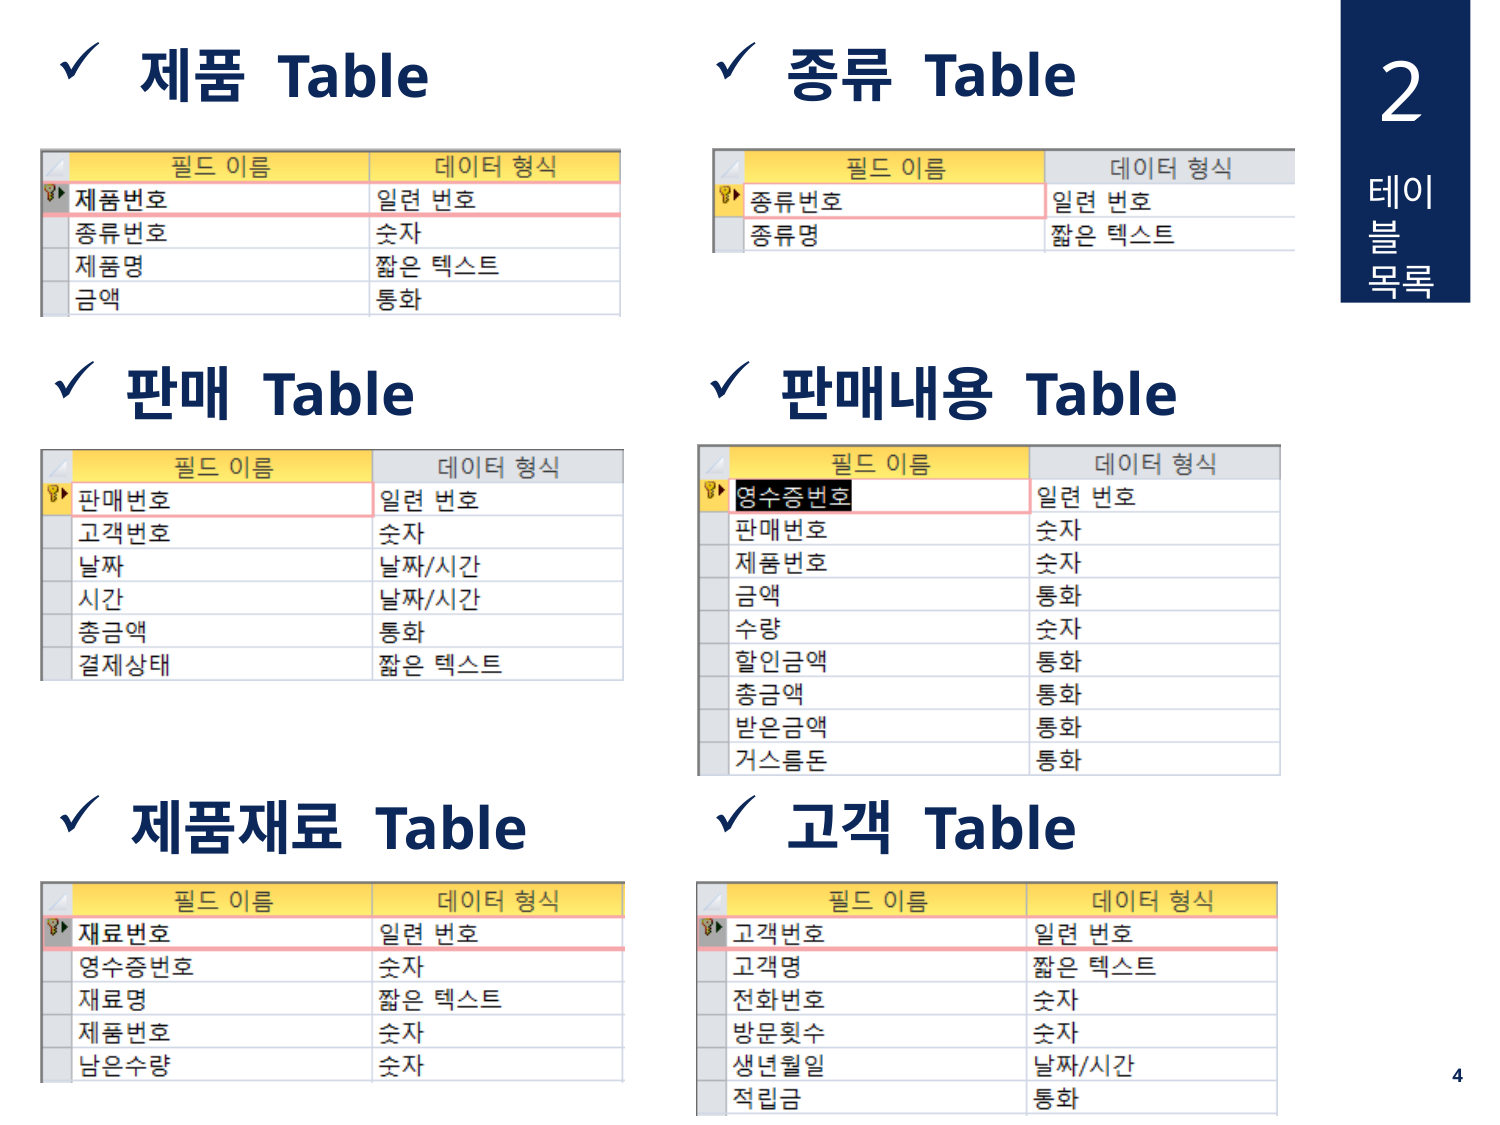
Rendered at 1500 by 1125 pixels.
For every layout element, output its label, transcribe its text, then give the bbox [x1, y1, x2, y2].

text_box 제품 Table [40, 31, 679, 117]
text_box 테이블 목록 [1352, 161, 1471, 311]
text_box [1363, 30, 1459, 150]
text_box 고객 Table [696, 783, 1335, 869]
slide_number 3 [1283, 1046, 1478, 1107]
text_box 판매 Table [35, 349, 674, 435]
picture [40, 449, 624, 681]
text_box 판매내용 Table [690, 349, 1329, 435]
text_box 제품재료 Table [40, 783, 679, 869]
text_box [1338, 0, 1473, 305]
picture [40, 148, 621, 317]
picture [712, 148, 1295, 253]
text_box 종류 Table [696, 30, 1335, 116]
picture [696, 881, 1278, 1116]
picture [40, 881, 626, 1084]
picture [697, 444, 1281, 776]
